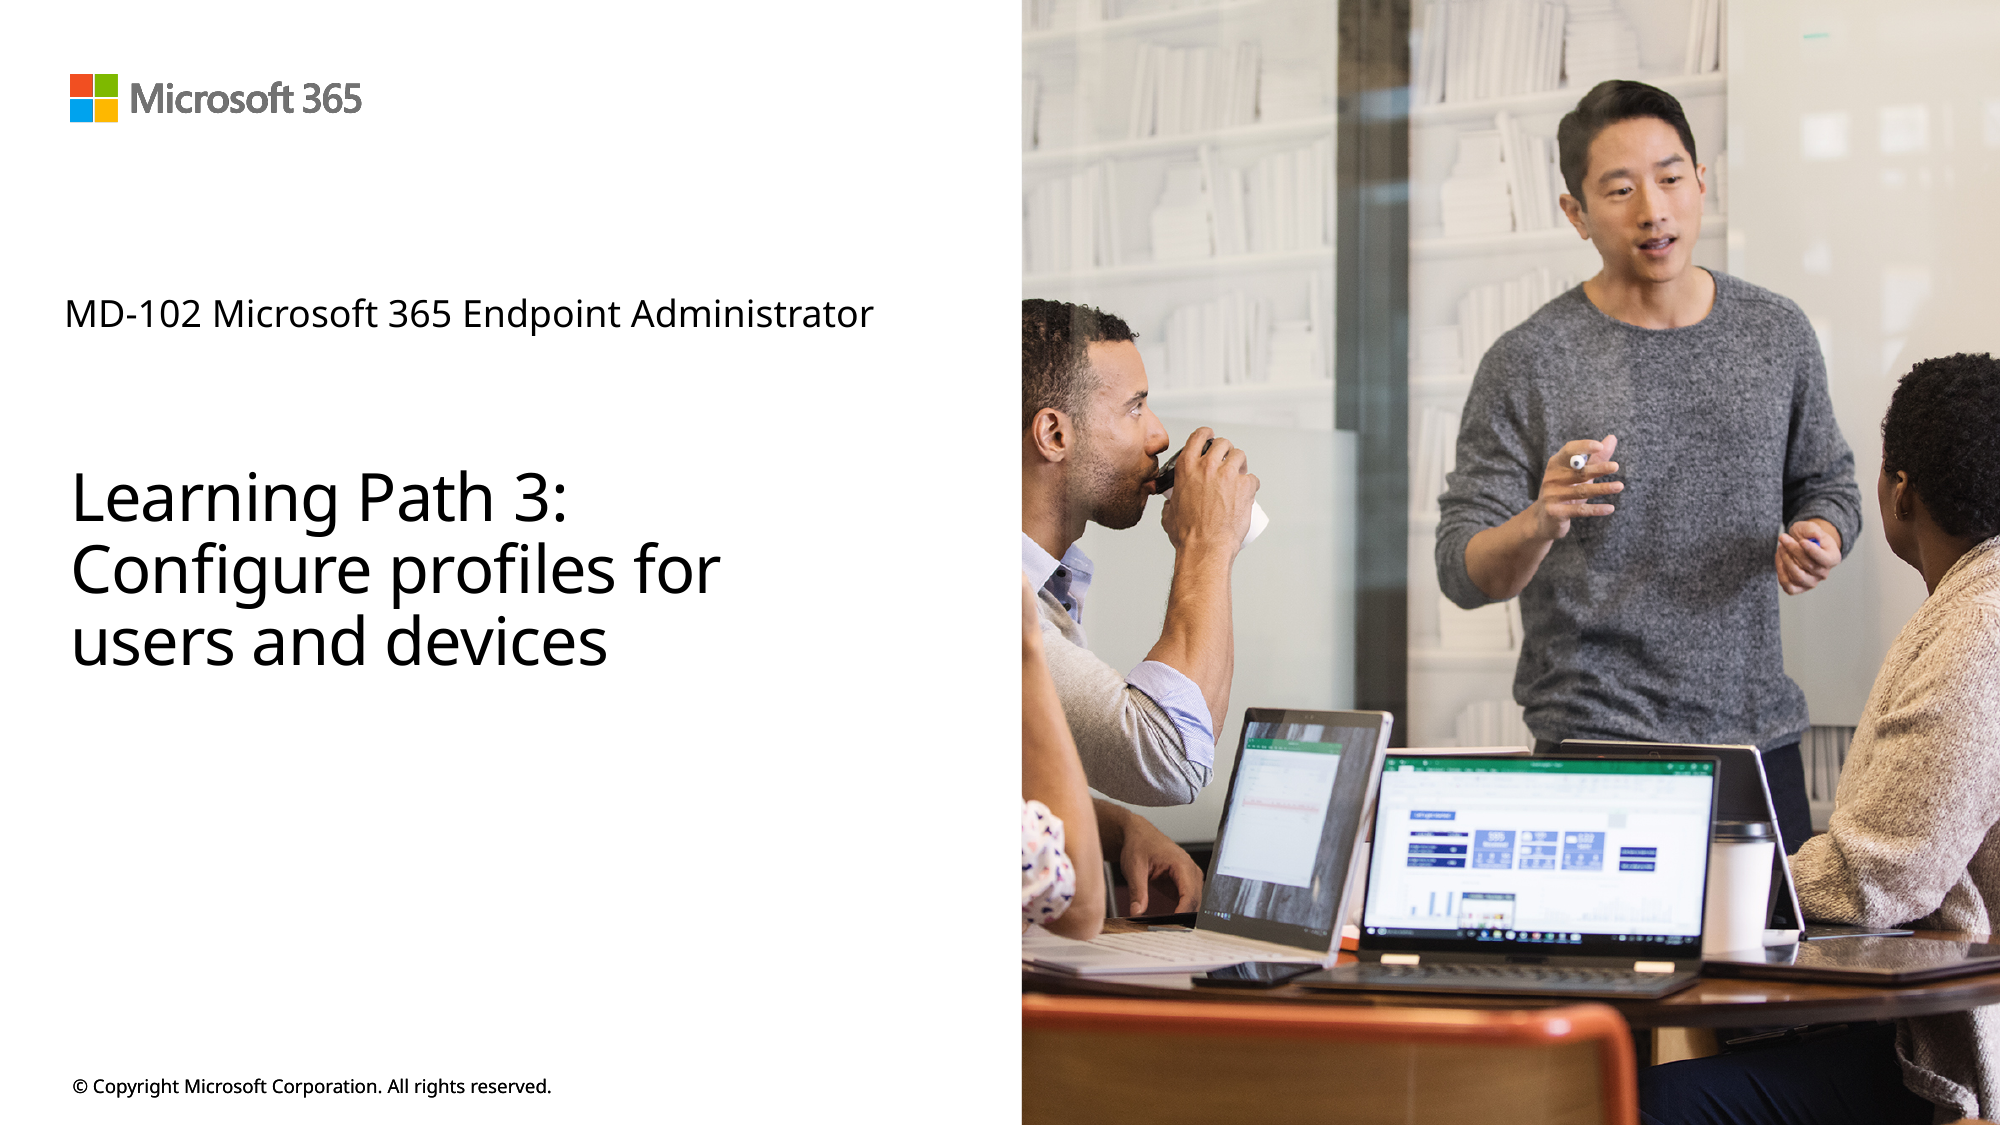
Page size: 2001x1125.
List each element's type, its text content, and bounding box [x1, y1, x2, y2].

title Learning Path 3: Configure profiles for users and devices [70, 415, 855, 710]
text_box MD-102 Microsoft 365 Endpoint Administrator [64, 282, 890, 342]
picture [22, 26, 409, 170]
picture [1021, 0, 2000, 1125]
